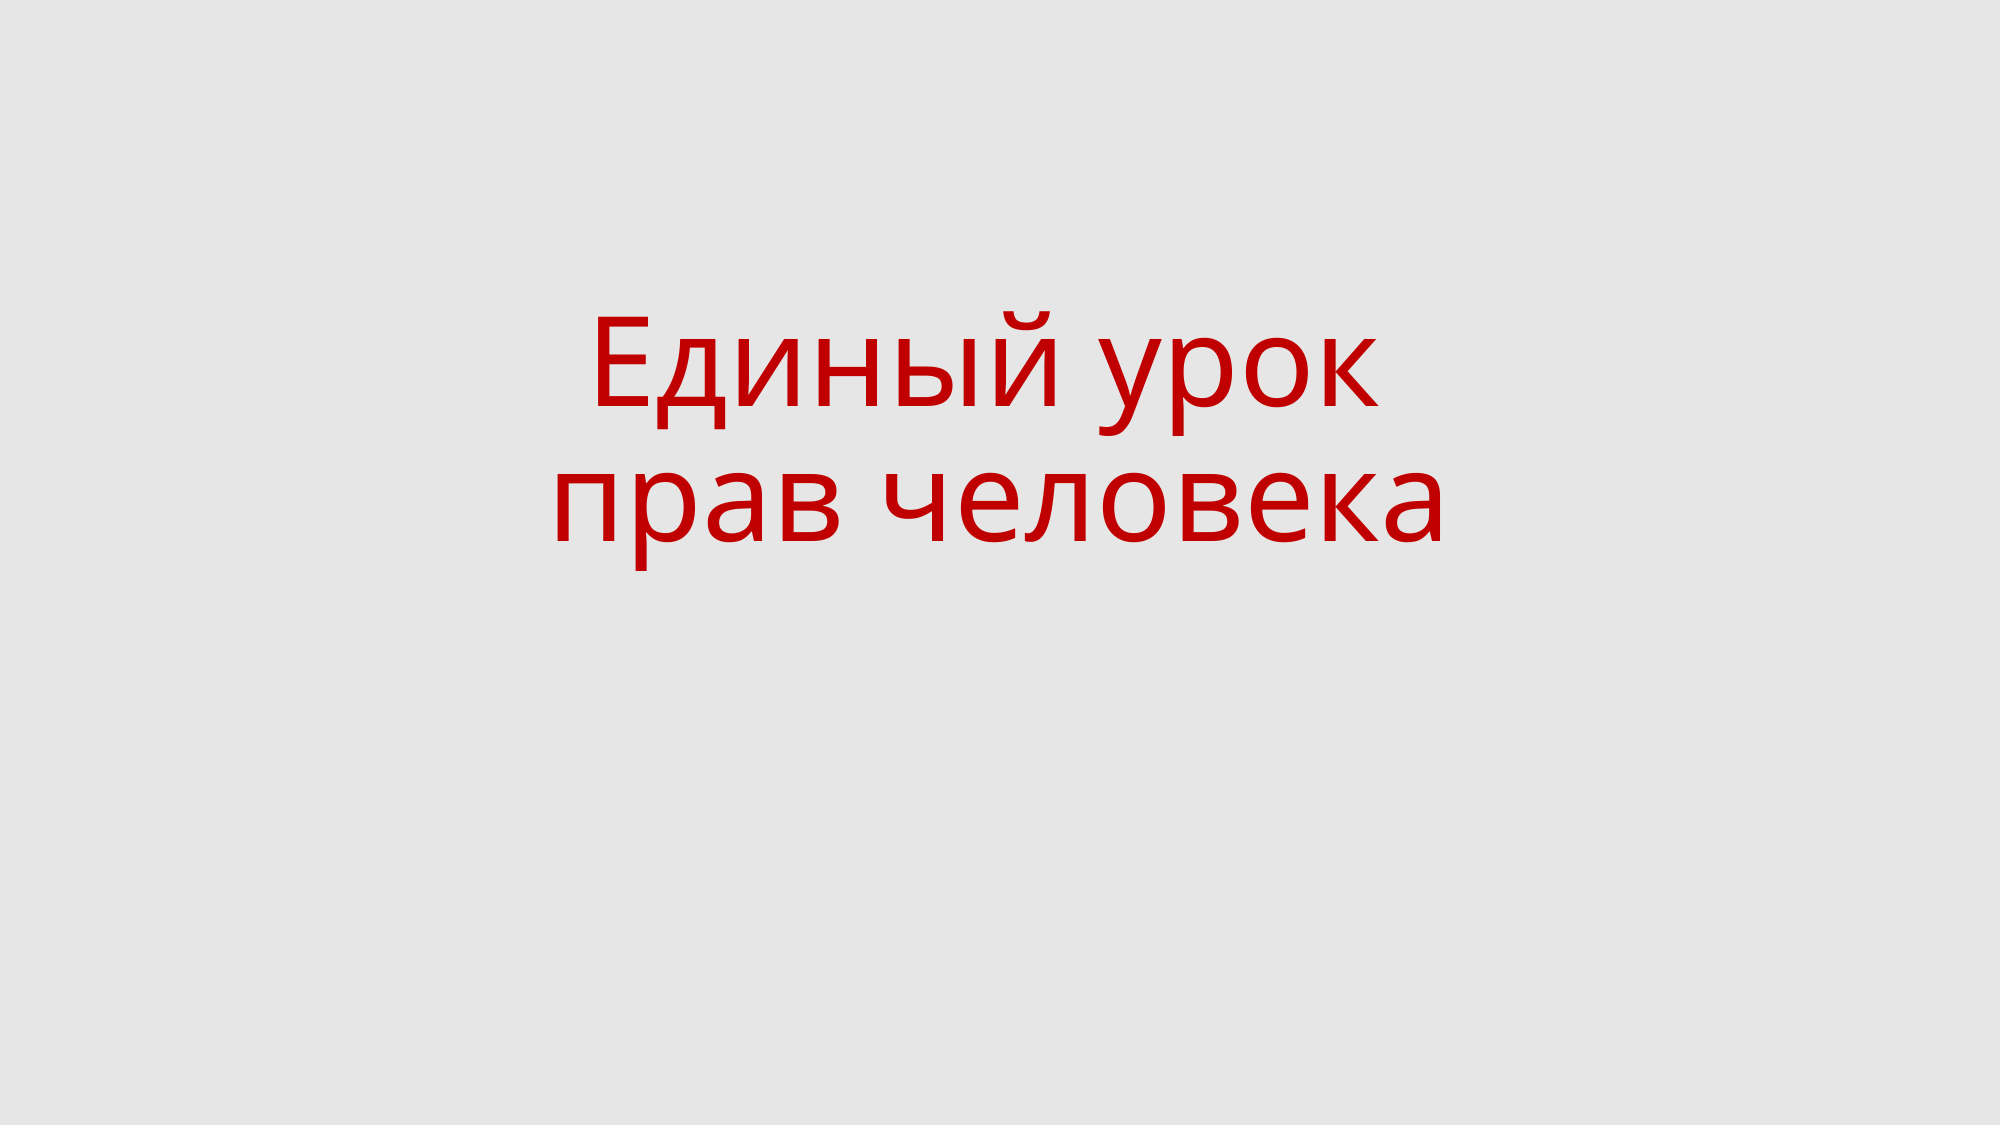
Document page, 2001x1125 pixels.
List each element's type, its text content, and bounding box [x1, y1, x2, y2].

title Единый урок прав человека [249, 184, 1750, 576]
